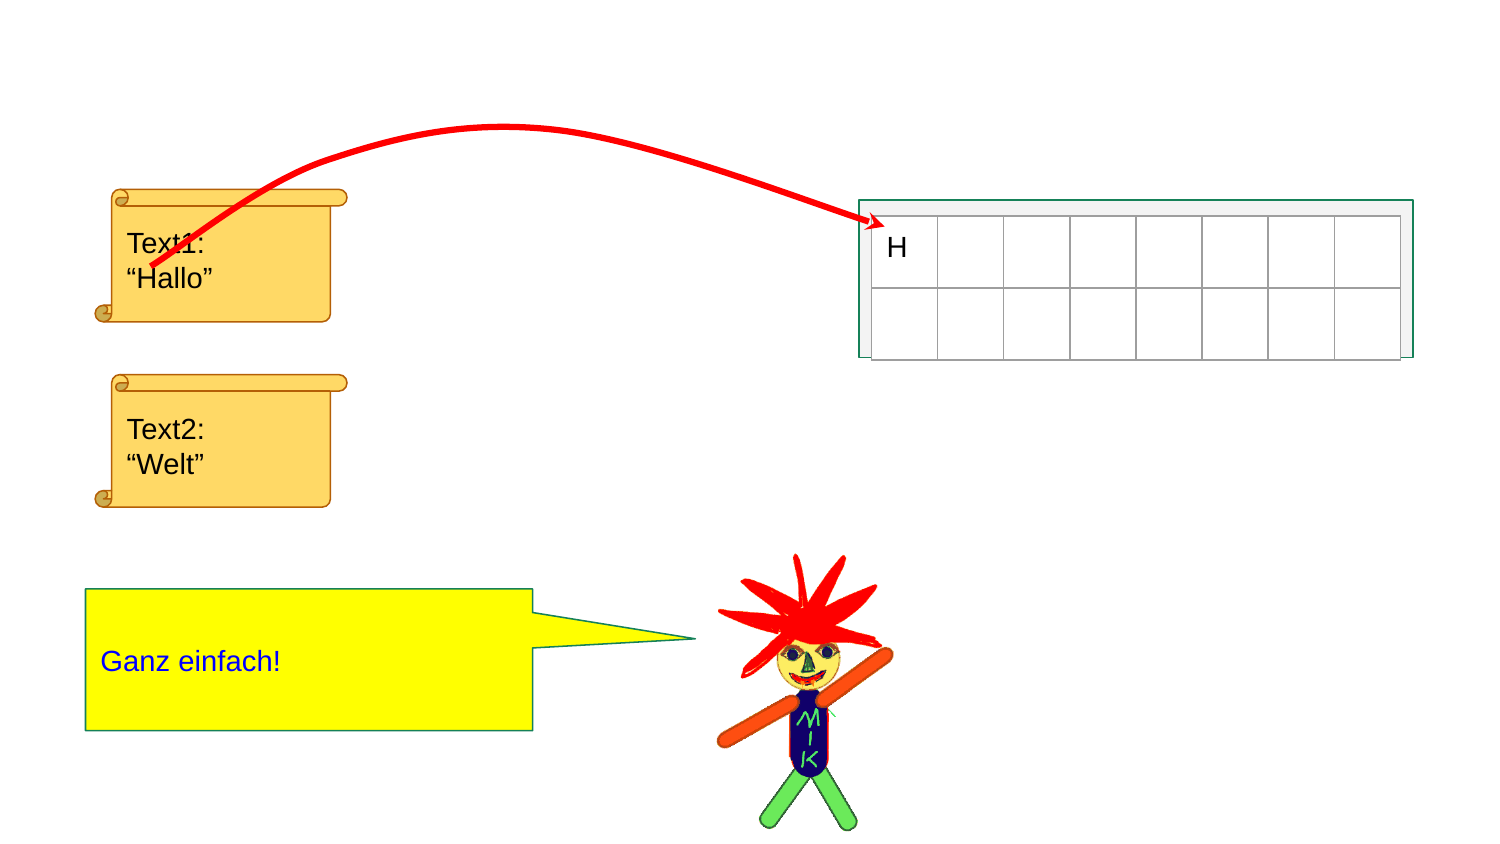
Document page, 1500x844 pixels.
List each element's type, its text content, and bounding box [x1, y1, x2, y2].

table_header [1203, 217, 1267, 287]
table_cell [1071, 289, 1135, 359]
table_header [1269, 217, 1334, 287]
table_header [1335, 217, 1400, 287]
table_header [938, 217, 1003, 287]
text_box Text2: “Welt” [95, 374, 348, 508]
table_cell [1137, 289, 1201, 359]
table_header H [872, 217, 937, 287]
table_cell [938, 289, 1003, 359]
table_header [1004, 217, 1069, 287]
table_header [1137, 217, 1201, 287]
text_box [150, 126, 885, 267]
table_cell [1004, 289, 1069, 359]
table_cell [1203, 289, 1267, 359]
table_cell [1269, 289, 1334, 359]
text_box Text1: “Hallo” [95, 189, 331, 322]
text_box [858, 200, 1414, 358]
text_box Ganz einfach! [85, 588, 693, 731]
table_cell [872, 289, 937, 359]
table_cell [1335, 289, 1400, 359]
table_header [1071, 217, 1135, 287]
picture [698, 546, 906, 838]
